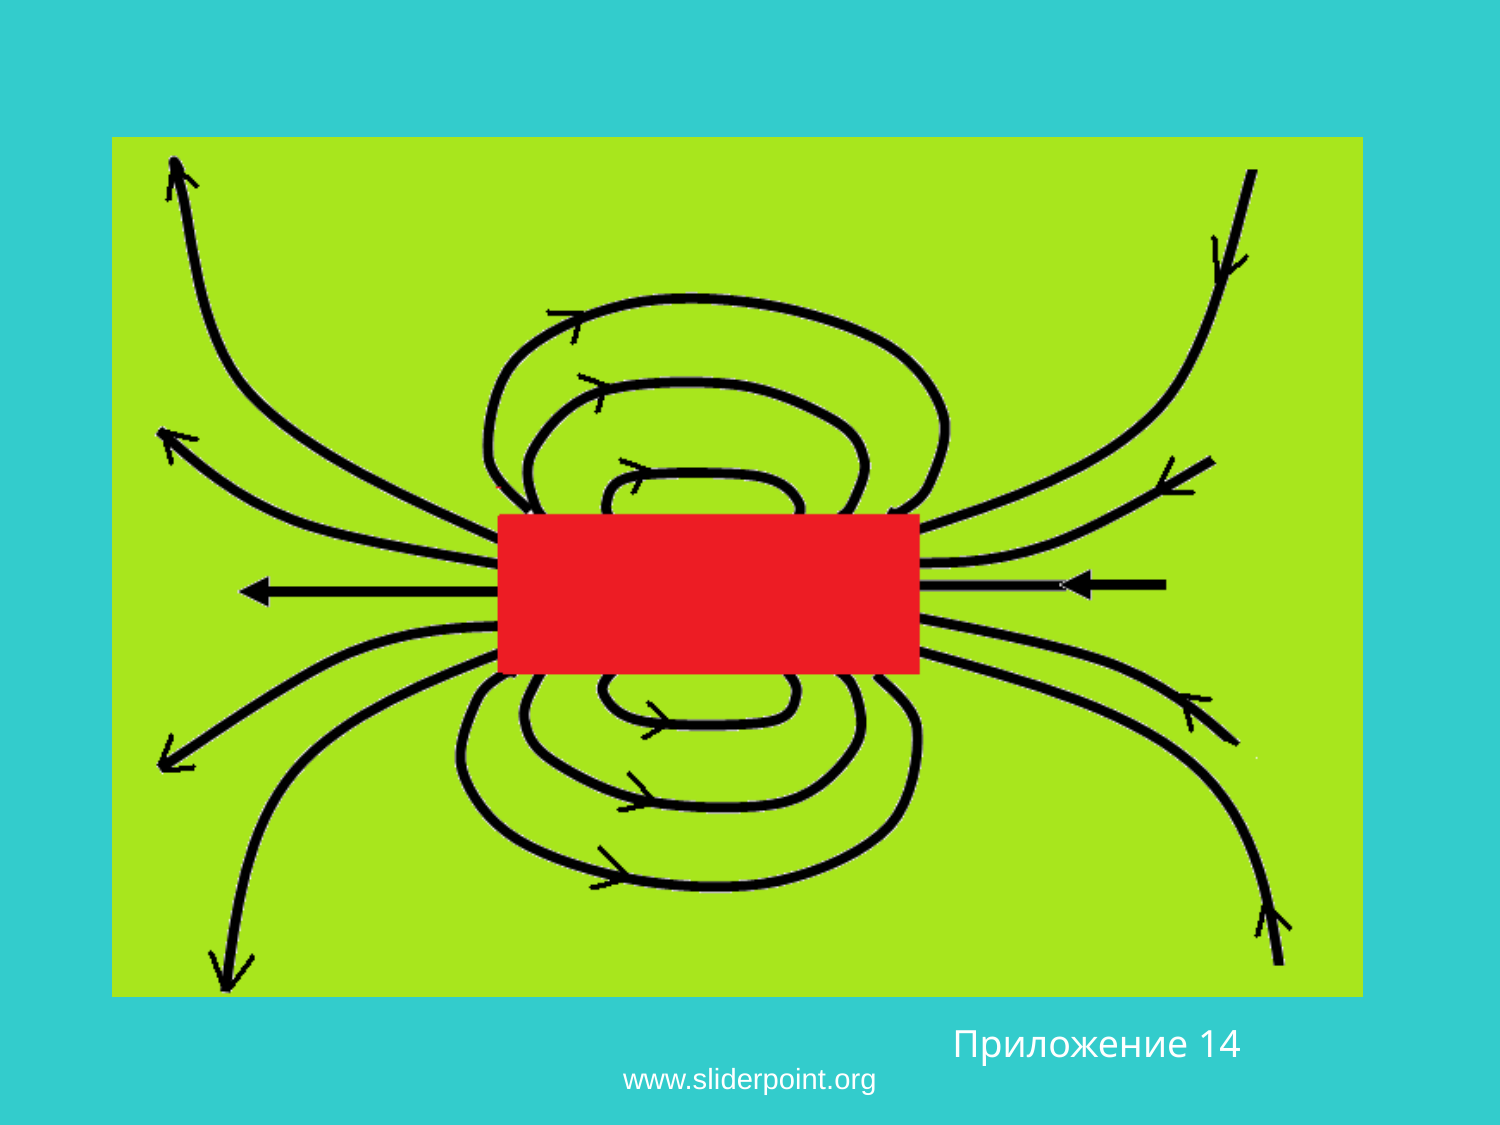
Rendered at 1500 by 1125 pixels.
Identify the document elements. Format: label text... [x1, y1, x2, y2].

picture [112, 137, 1363, 997]
footer www.sliderpoint.org [512, 1024, 988, 1103]
text_box Приложение 14 [937, 1012, 1450, 1125]
